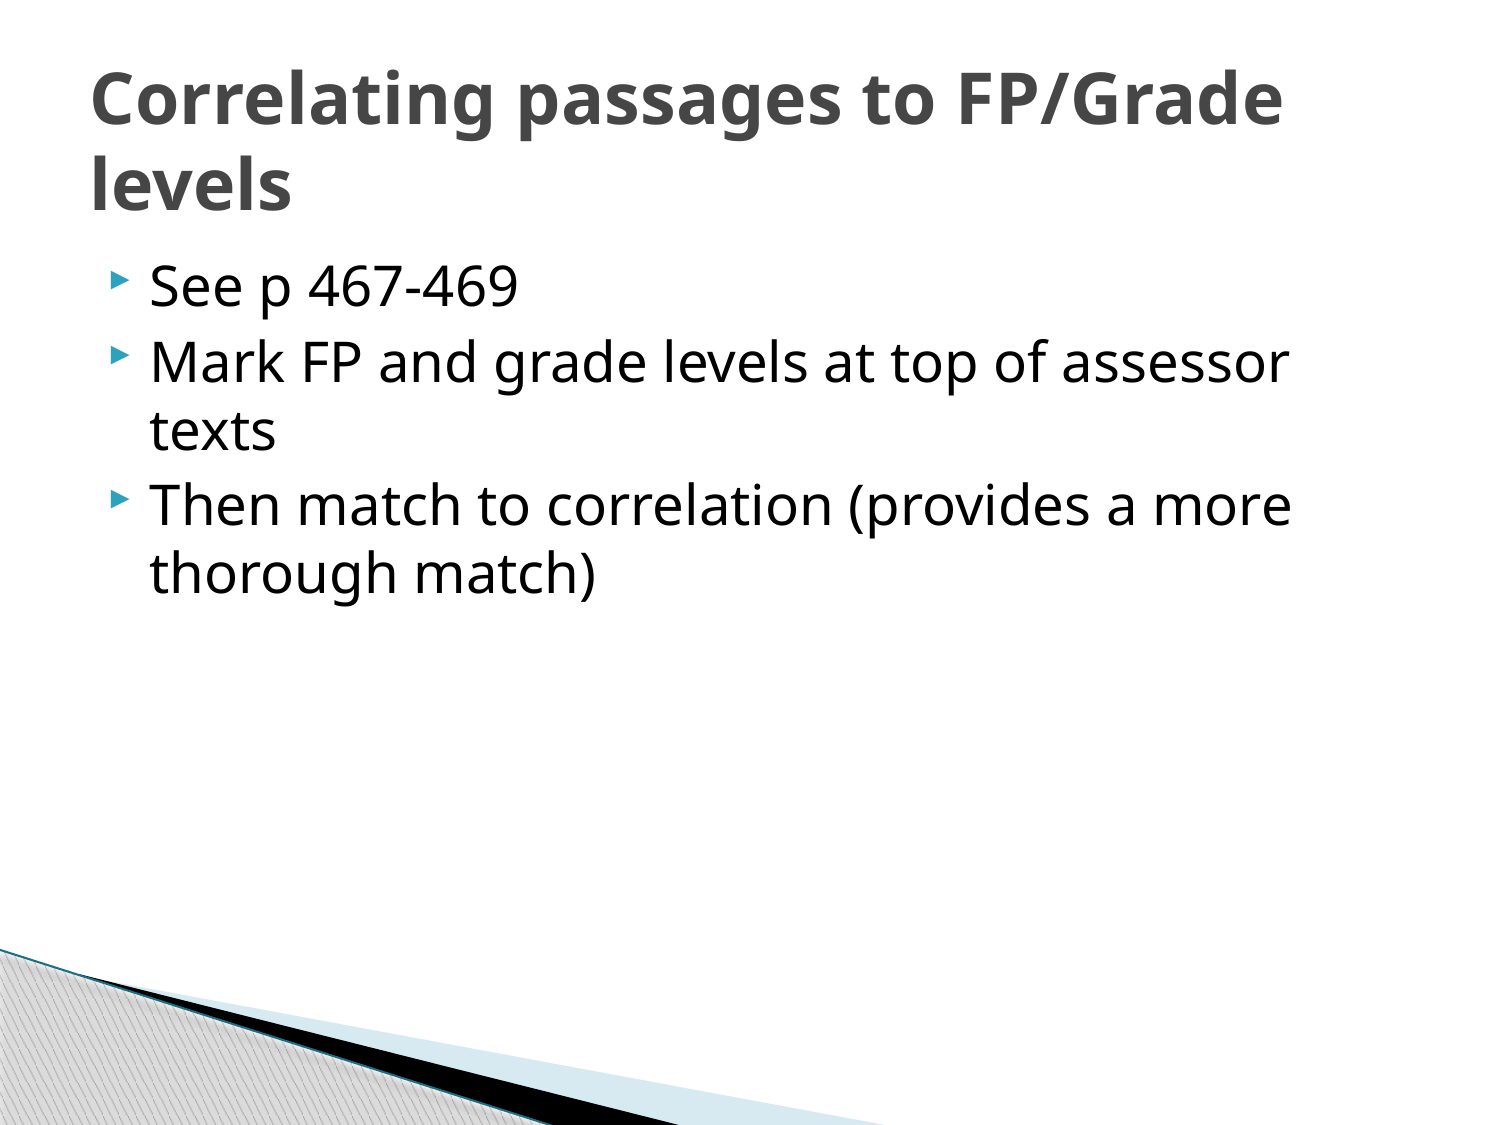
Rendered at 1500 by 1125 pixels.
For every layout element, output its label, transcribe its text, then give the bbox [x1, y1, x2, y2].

title Correlating passages to FP/Grade levels [75, 45, 1425, 233]
list See p 467-469 Mark FP and grade levels at top of assessor texts Then match to correlation (provides a more thorough match) [75, 243, 1425, 986]
